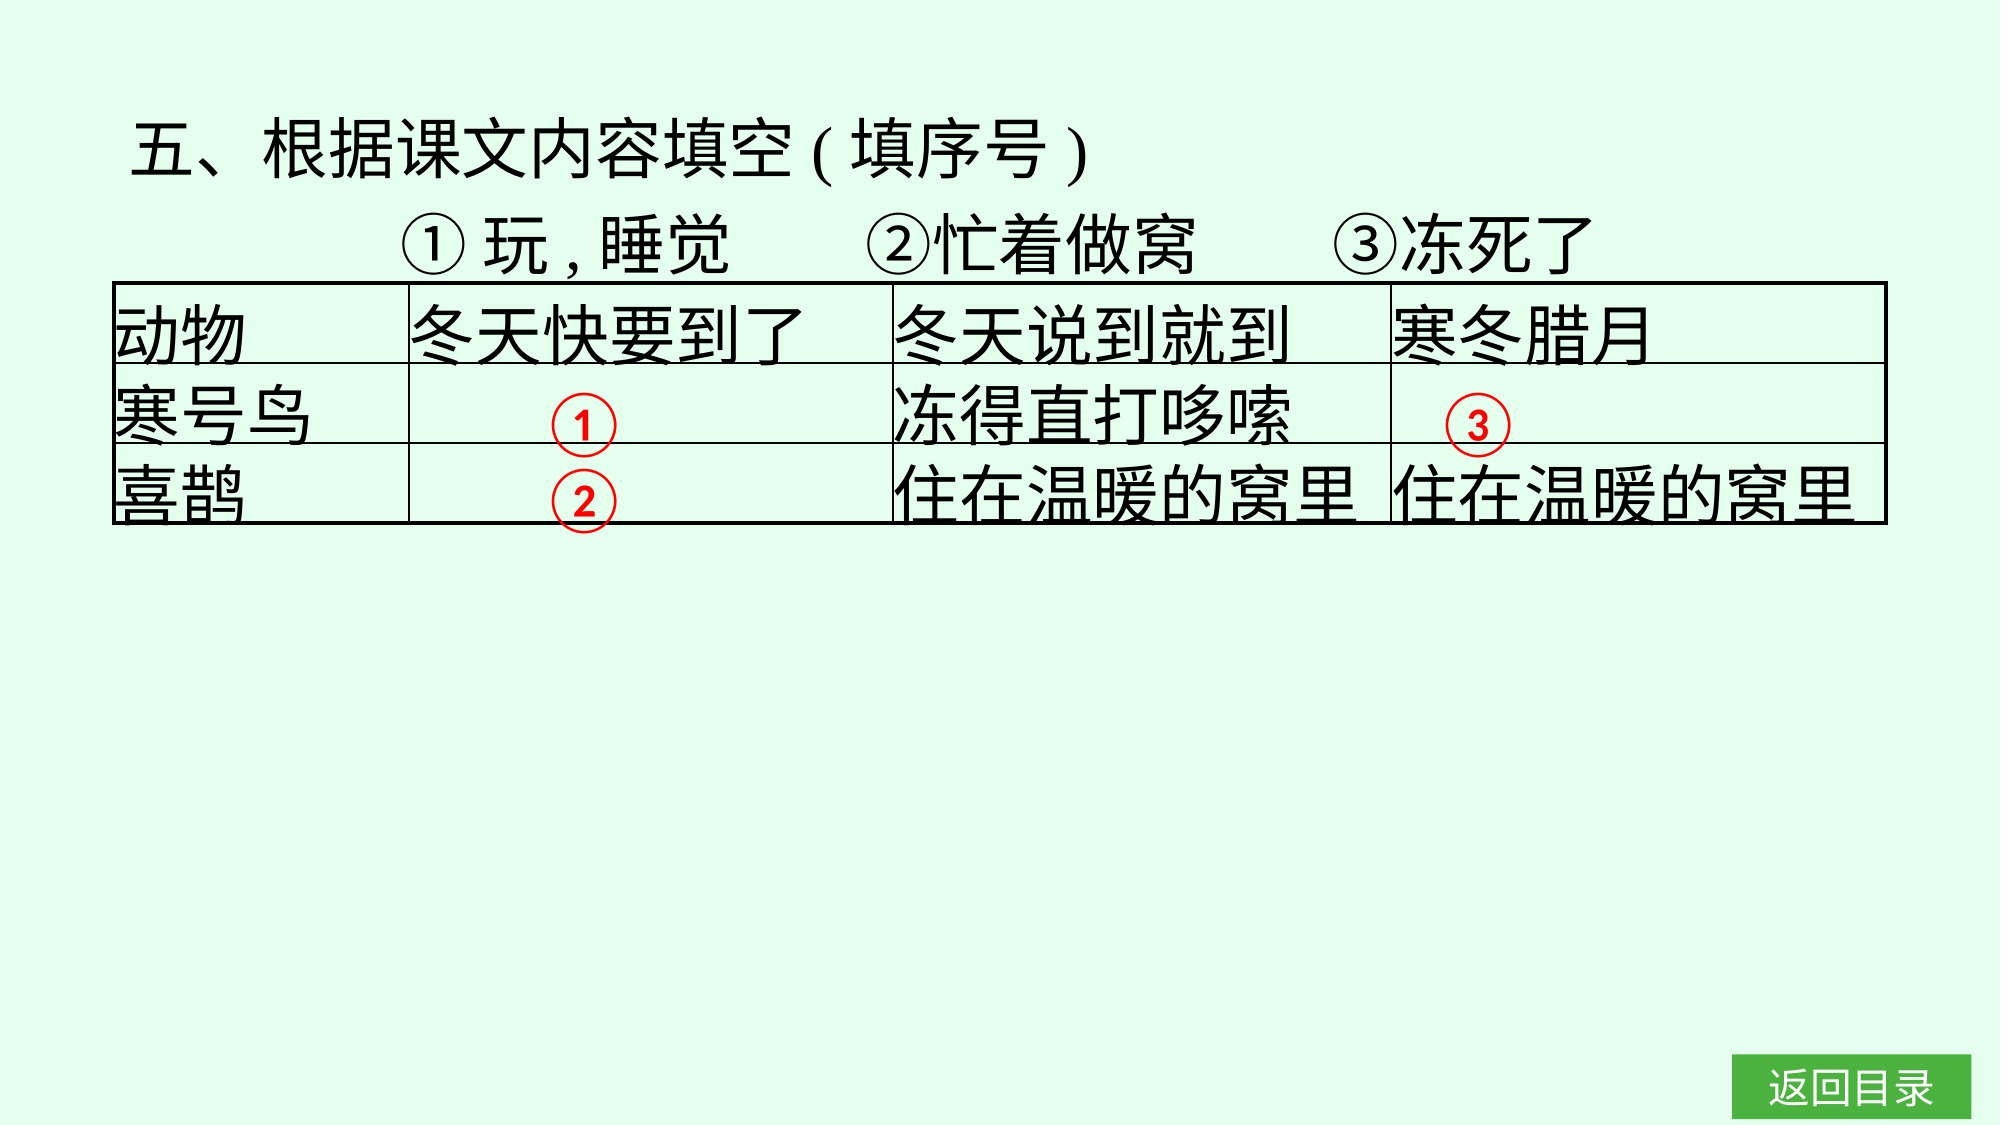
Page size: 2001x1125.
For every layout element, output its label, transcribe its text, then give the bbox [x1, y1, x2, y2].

table_cell 住在温暖的窝里 [1392, 444, 1884, 521]
table_header 冬天说到就到 [894, 285, 1390, 362]
table_cell 寒号鸟 [116, 364, 408, 442]
text_box 五、根据课文内容填空(填序号) ①玩,睡觉 ②忙着做窝 ③冻死了 [113, 83, 1887, 281]
table_header 冬天快要到了 [410, 285, 892, 362]
text_box ③ [1420, 356, 1539, 468]
table_cell [644, 444, 892, 521]
table_cell 住在温暖的窝里 [894, 444, 1390, 521]
table_header 寒冬腊月 [1392, 285, 1884, 362]
text_box ② [525, 432, 644, 543]
table_cell 喜鹊 [116, 444, 408, 521]
table_header 动物 [116, 285, 408, 362]
table_cell [1392, 364, 1420, 442]
table_cell [644, 364, 892, 442]
table_cell [410, 444, 525, 521]
table_cell [1539, 364, 1884, 442]
text_box ① [525, 356, 644, 432]
table_cell 冻得直打哆嗦 [894, 364, 1390, 442]
table_cell [410, 364, 525, 442]
